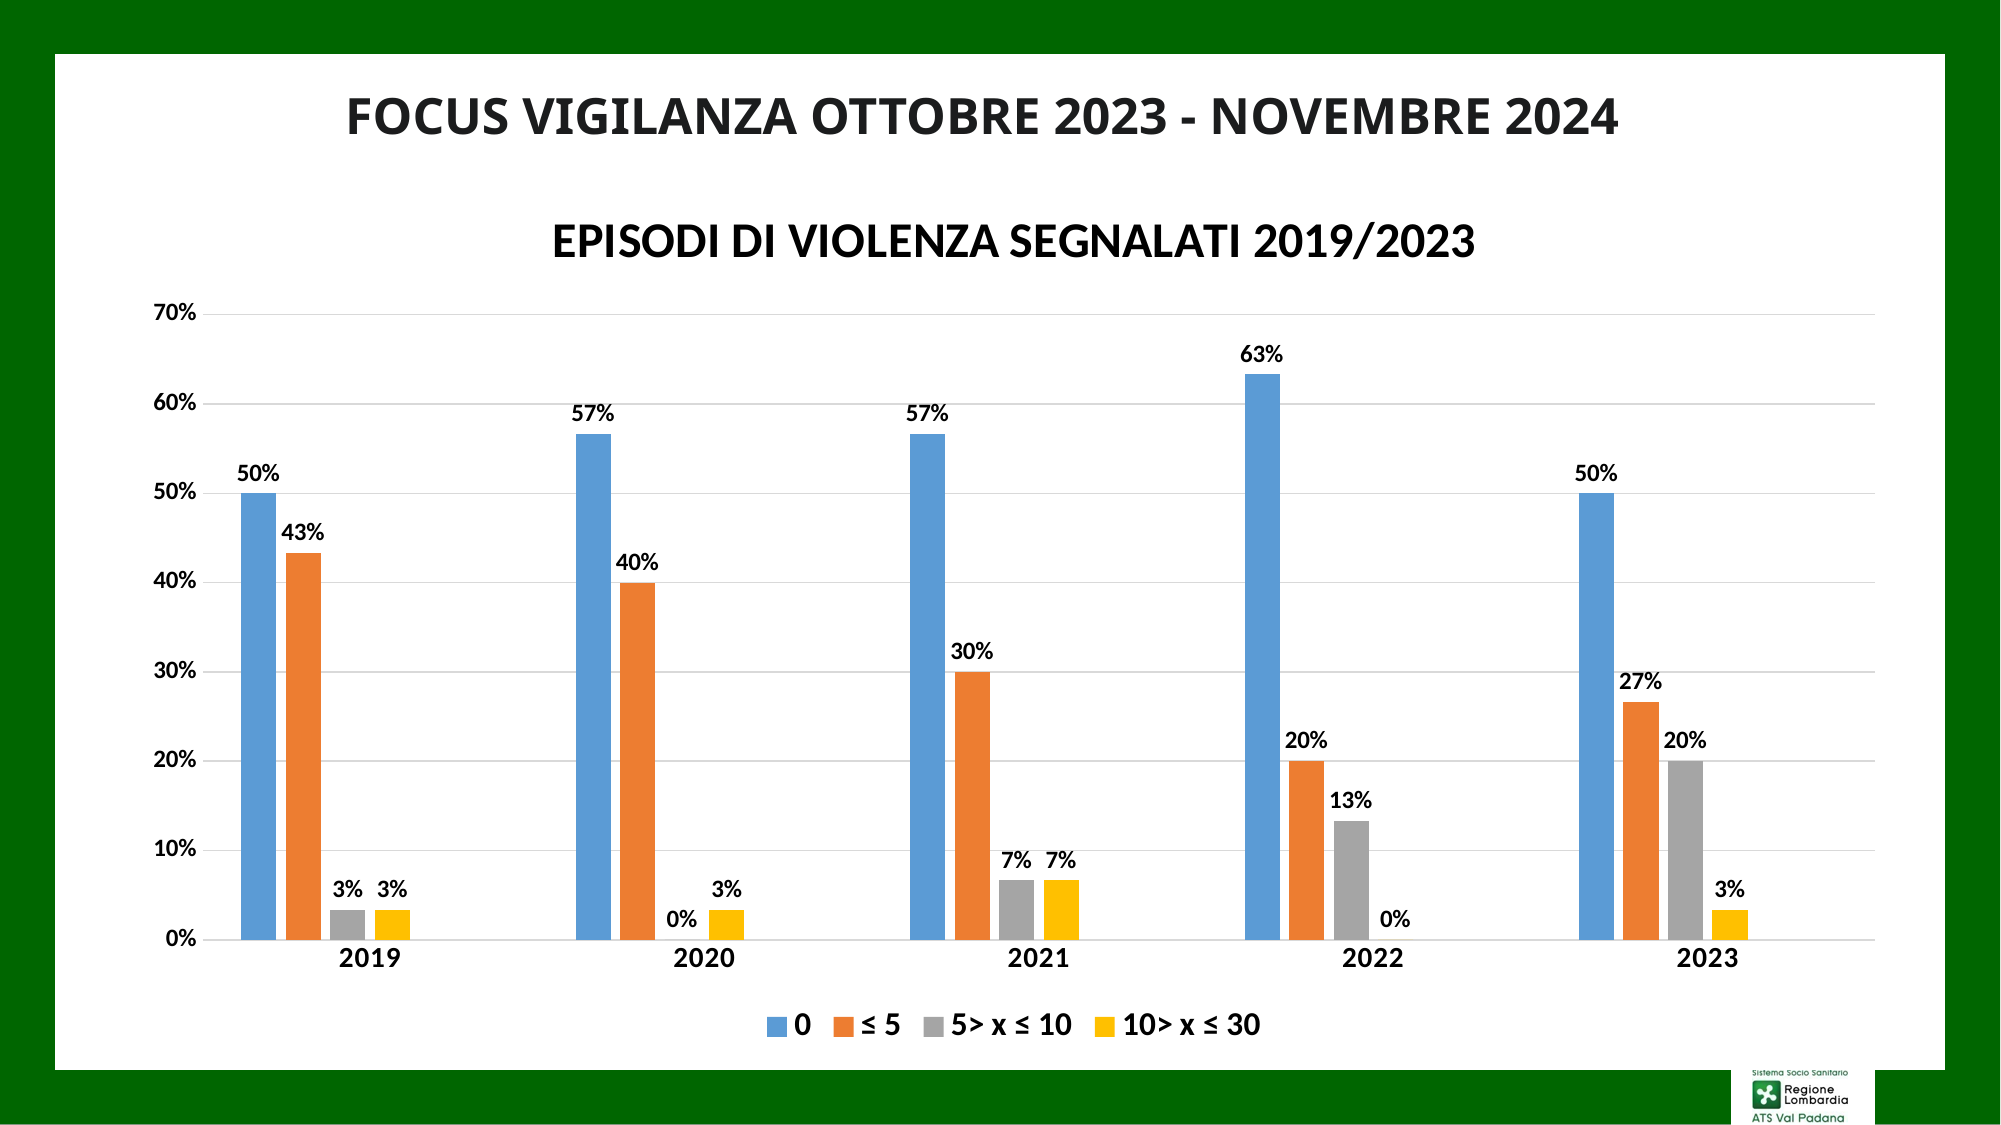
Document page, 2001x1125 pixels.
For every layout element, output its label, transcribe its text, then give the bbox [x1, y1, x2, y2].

picture [0, 0, 2001, 1125]
chart [117, 179, 1911, 1050]
text_box FOCUS VIGILANZA OTTOBRE 2023 - NOVEMBRE 2024 [172, 77, 1792, 152]
